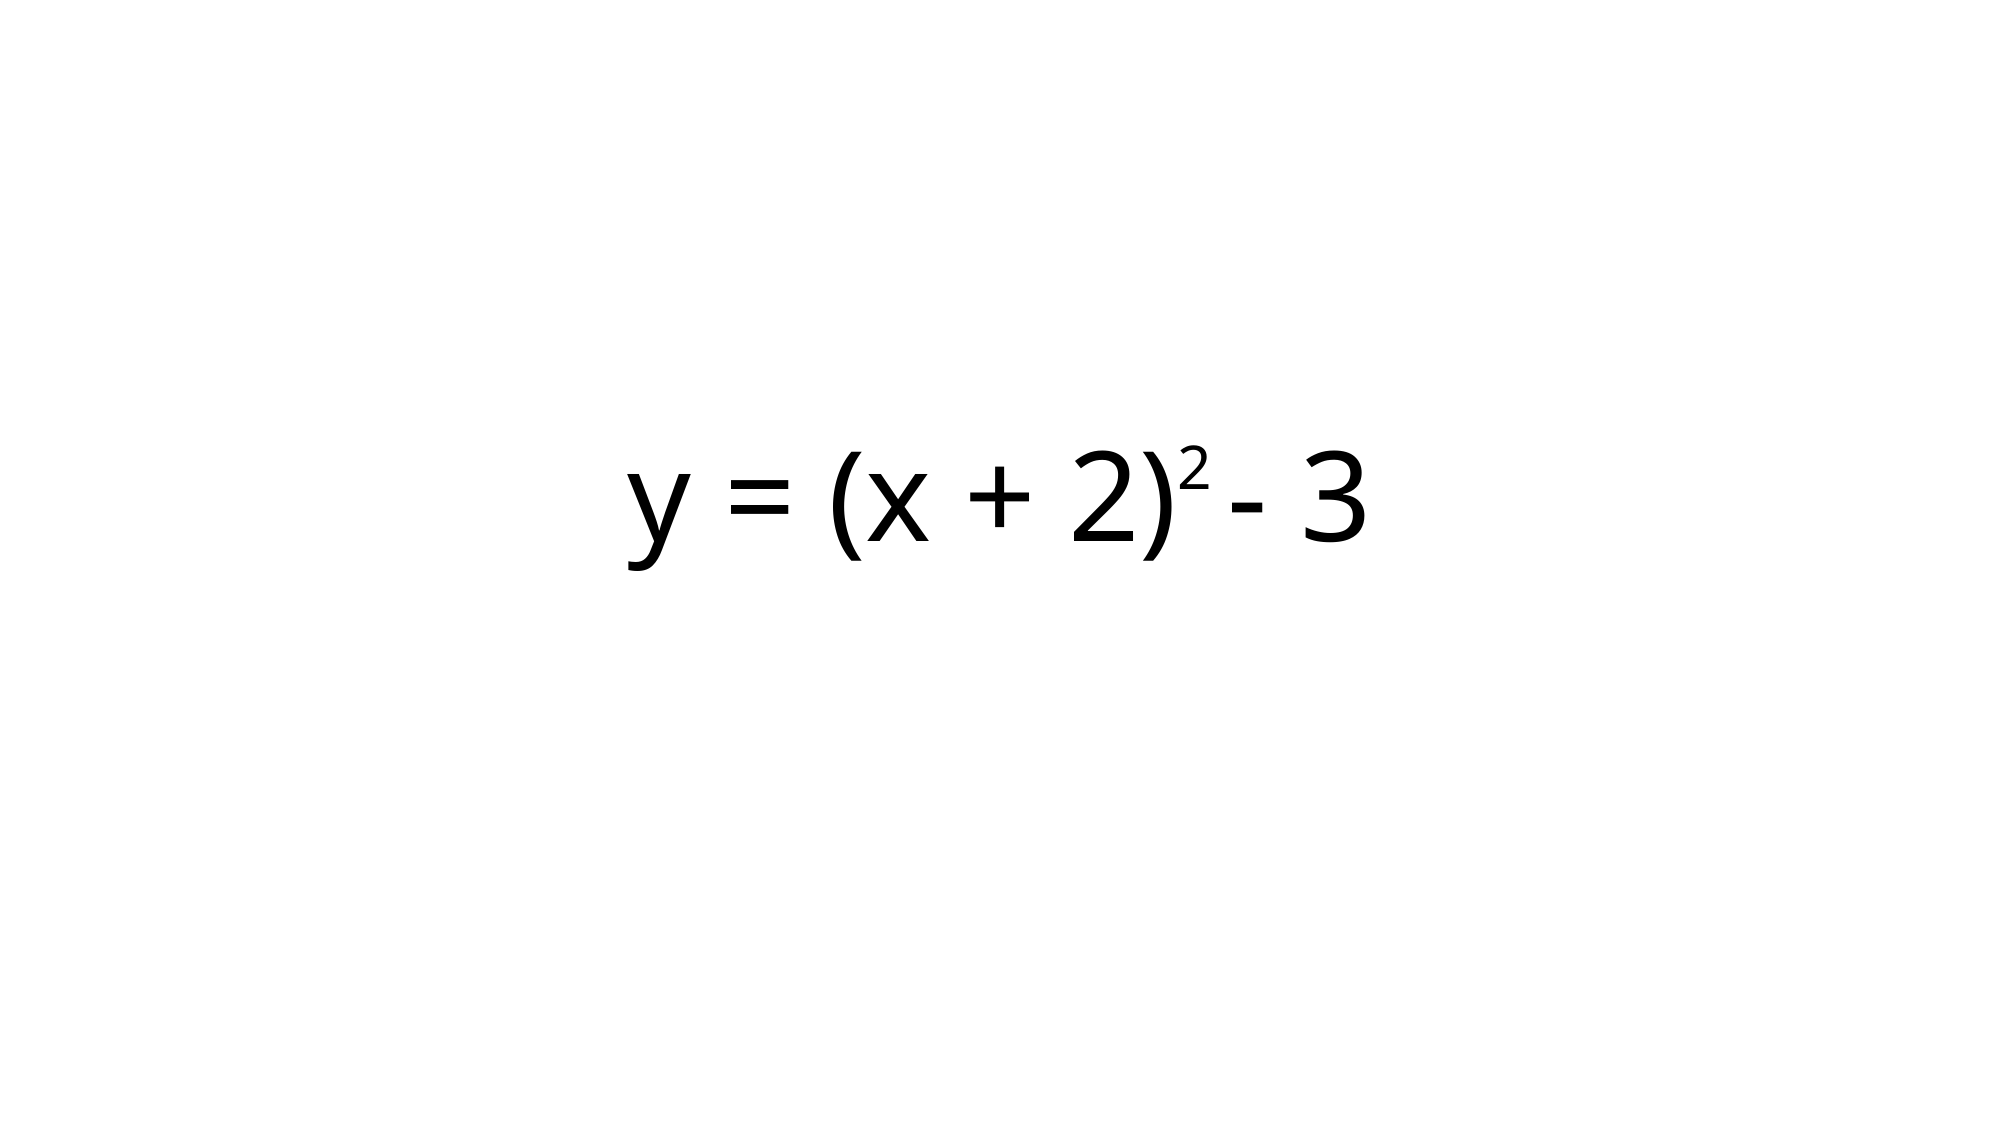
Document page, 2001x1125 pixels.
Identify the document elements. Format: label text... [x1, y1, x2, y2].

title y = (x + 2)2 - 3 [249, 184, 1750, 576]
